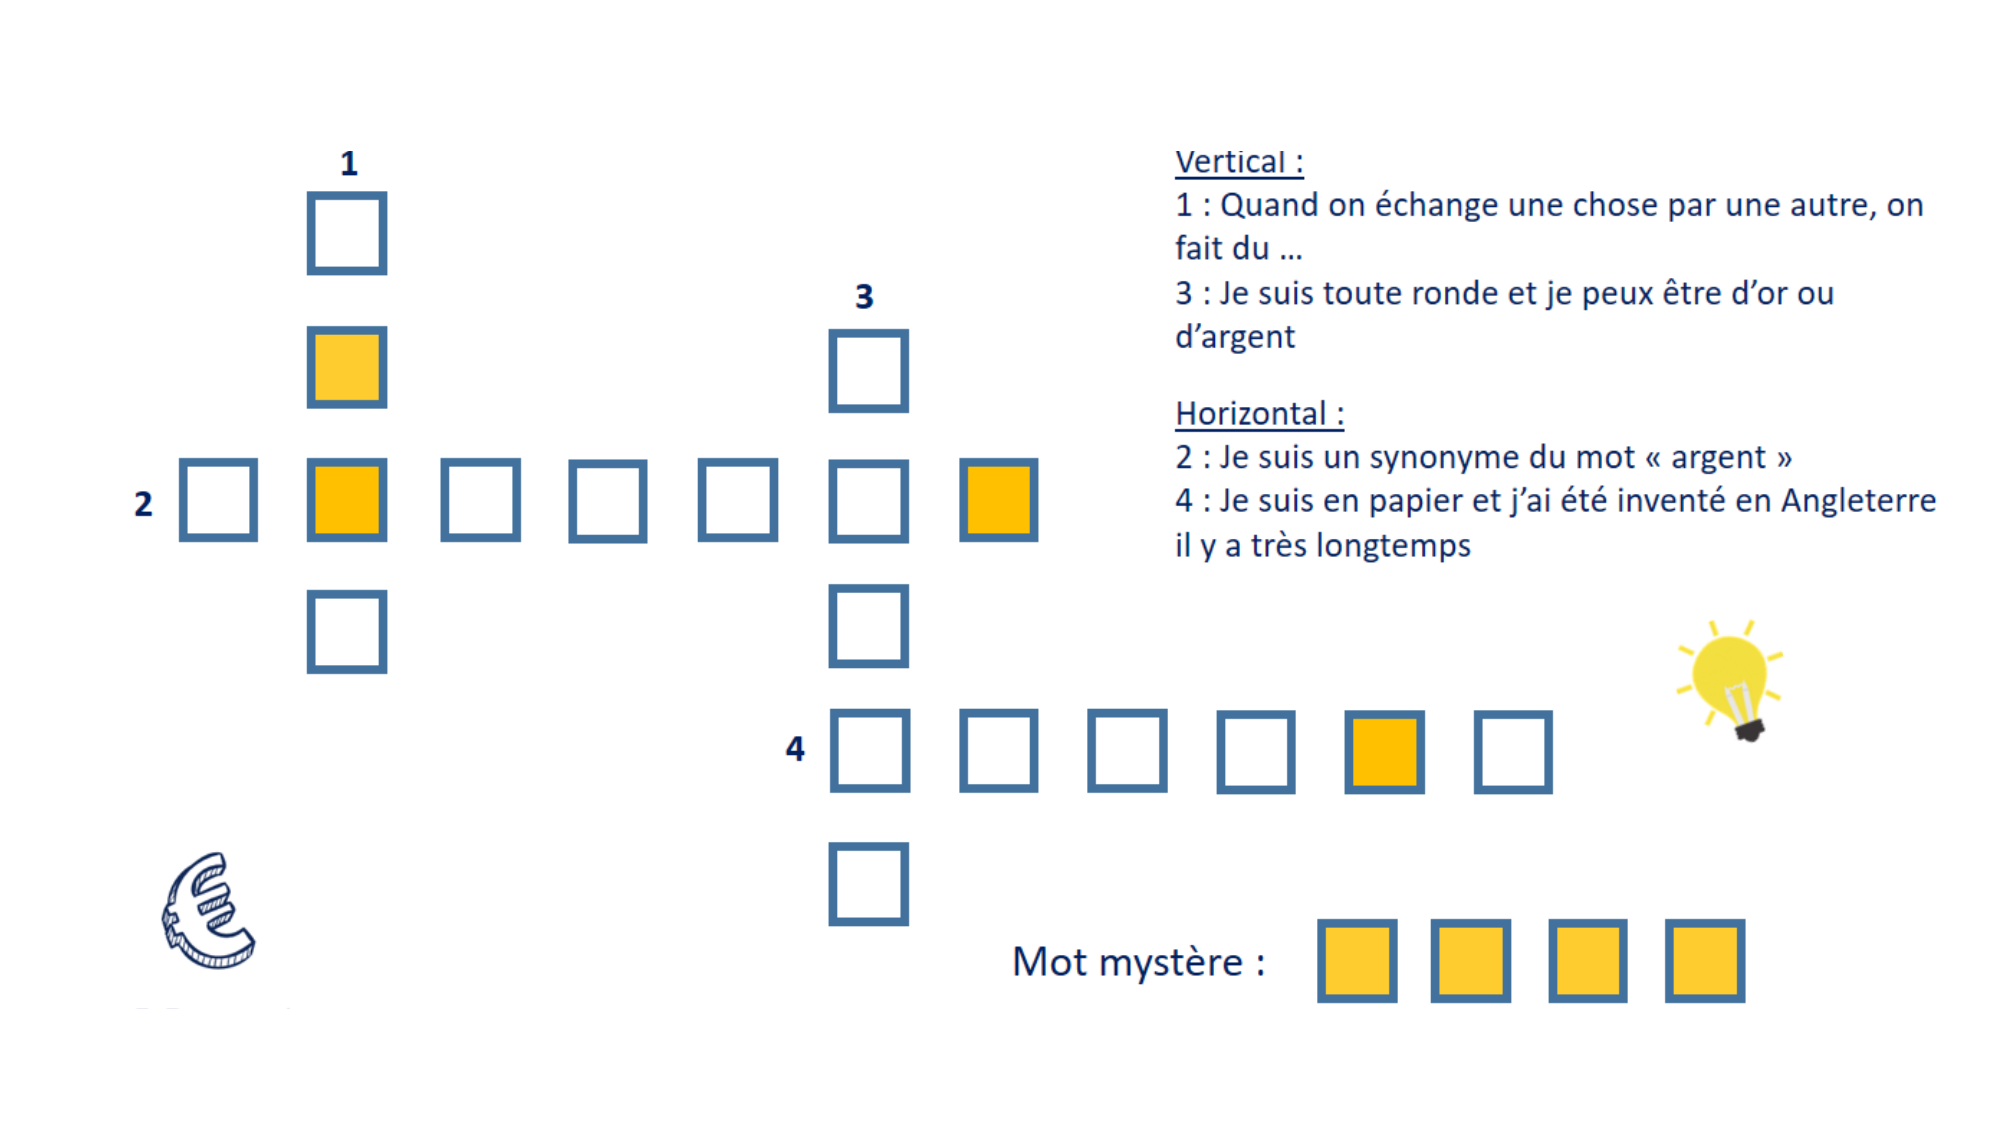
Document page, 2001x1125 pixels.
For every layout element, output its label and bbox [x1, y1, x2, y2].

picture [57, 151, 1993, 1009]
